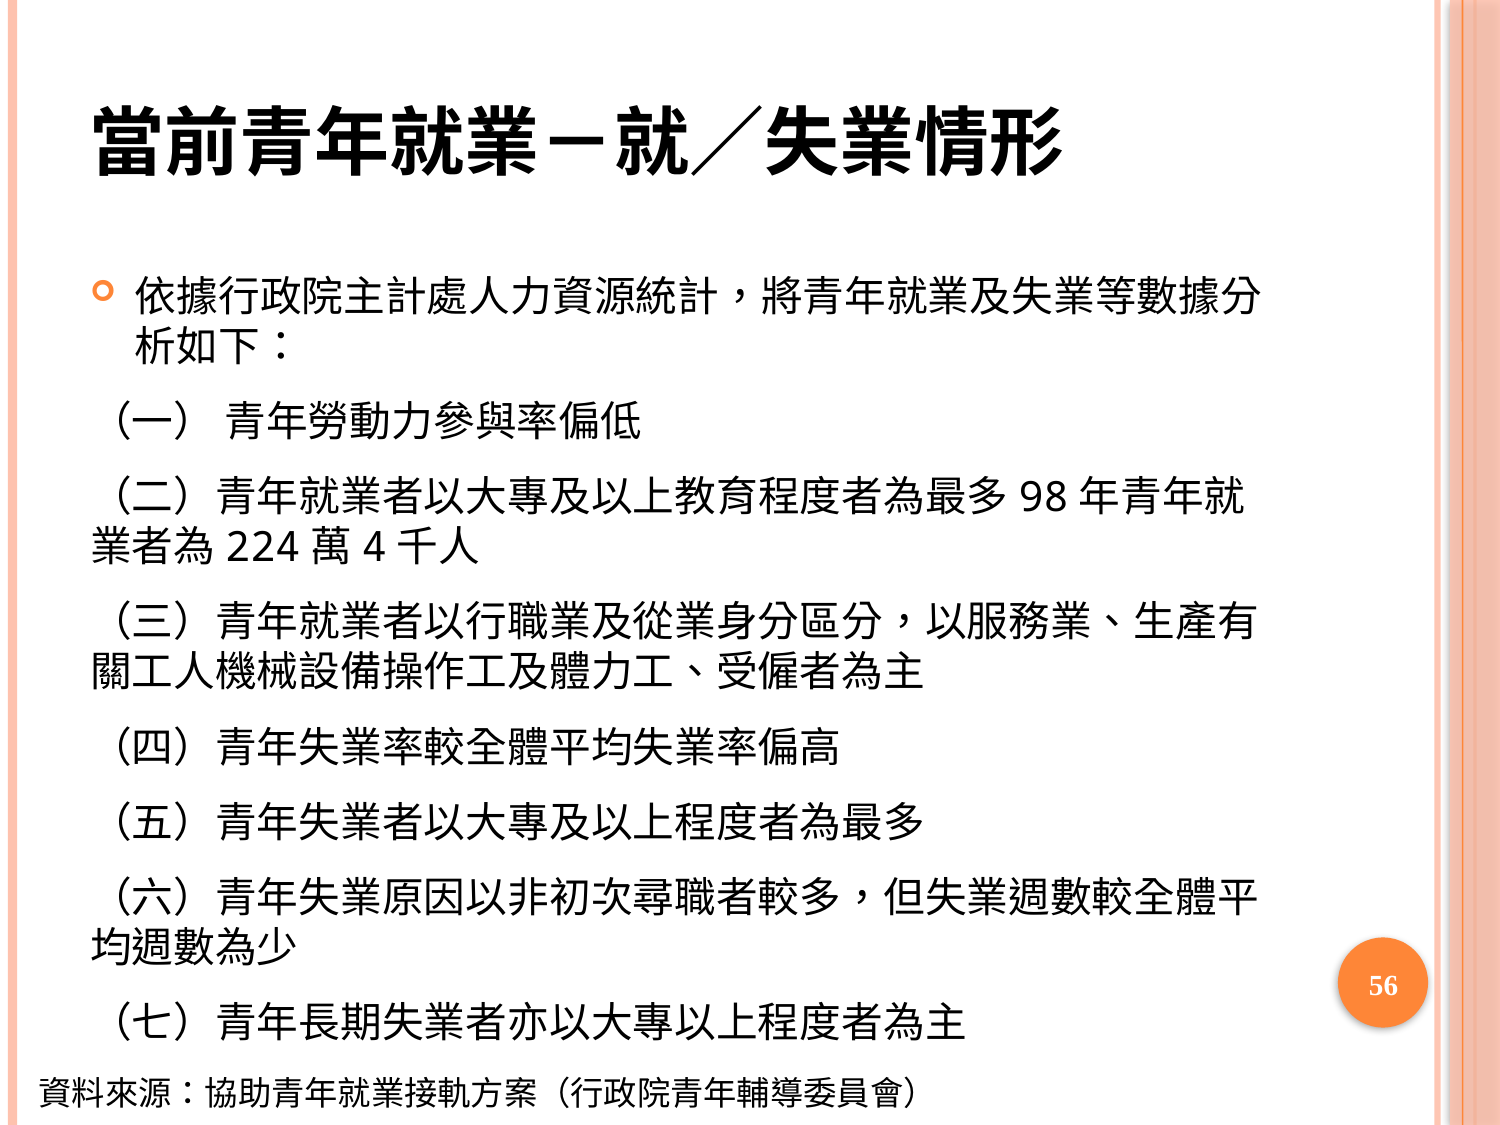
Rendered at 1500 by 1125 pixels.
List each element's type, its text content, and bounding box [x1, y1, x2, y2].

title 當前青年就業－就／失業情形 [75, 45, 1300, 235]
list 依據行政院主計處人力資源統計，將青年就業及失業等數據分析如下： （一） 青年勞動力參與率偏低 （二）青年就業者以大專及以上教育程度者為最多98年青年就業者為224萬4千人 （三）青年就業者以行職業及從業身分區分，以服務業、生產有關工人機械設備操作工及體力工、受僱者為主 （四）青年失業率較全體平均失業率偏高 （五）青年失業者以大專及以上程度者為最多 （六）青年失業原因以非初次尋職者較多，但失業週數較全體平均週數為少 （七）青年長期失業者亦以大專以上程度者為主 [74, 262, 1301, 1063]
text_box 資料來源：協助青年就業接軌方案（行政院青年輔導委員會） [23, 1064, 1400, 1120]
slide_number 56 [1333, 940, 1434, 1026]
